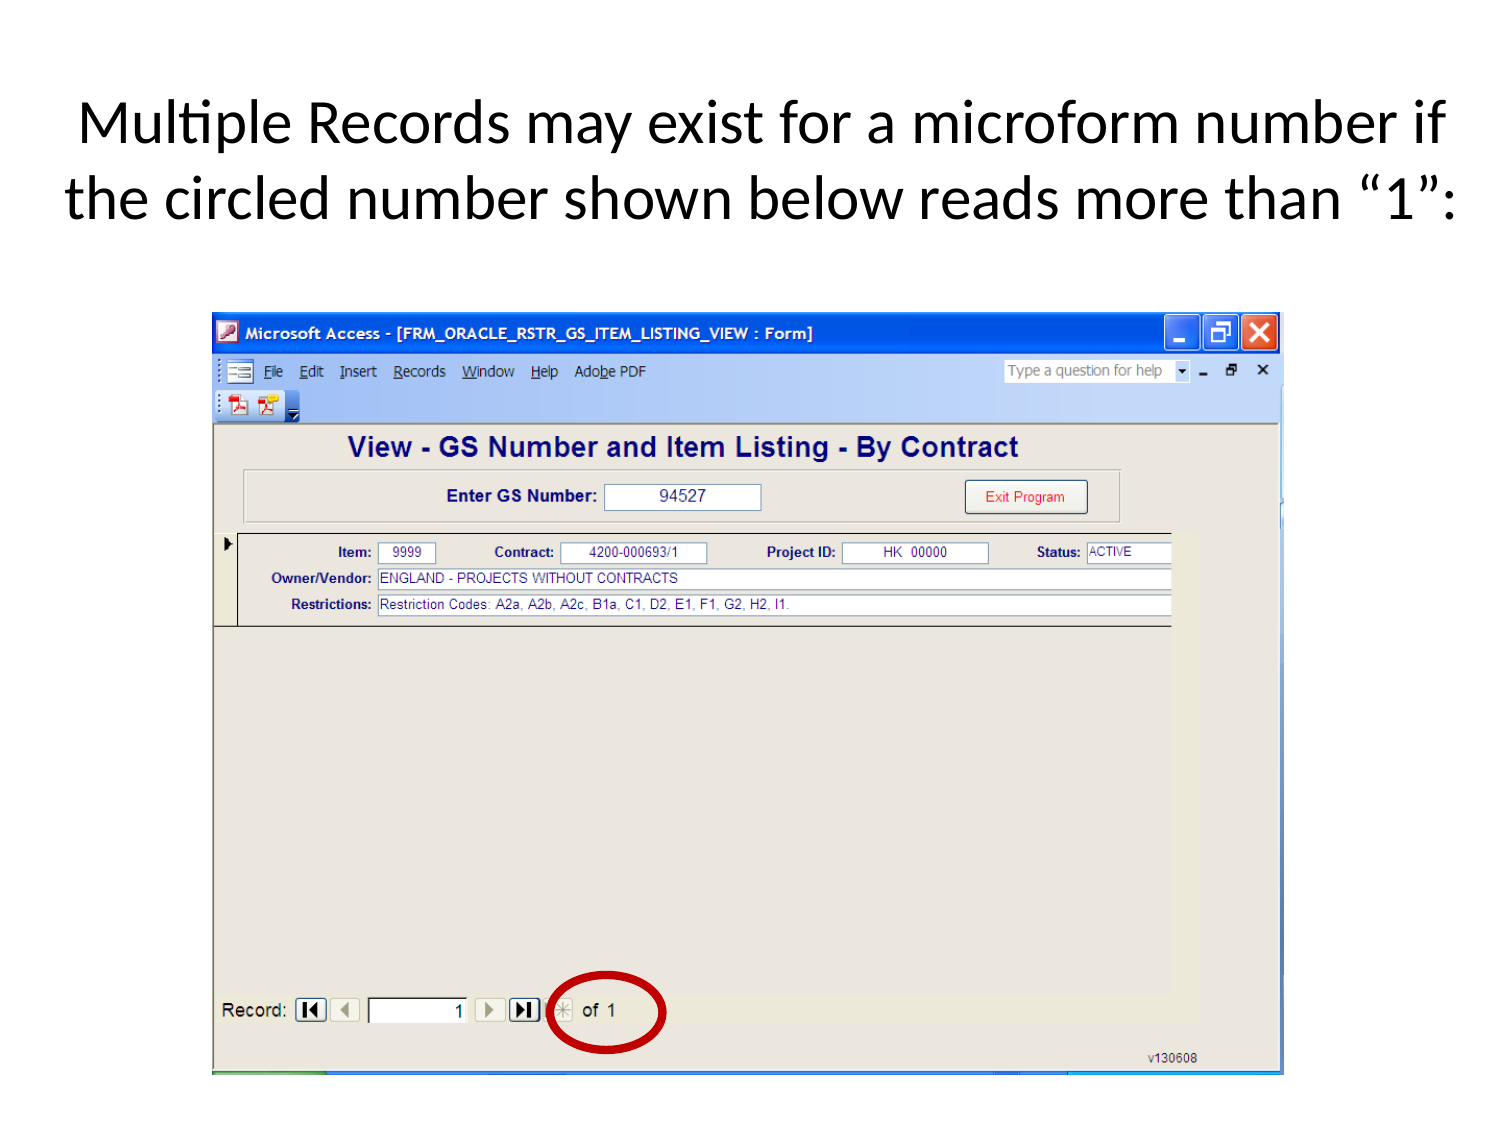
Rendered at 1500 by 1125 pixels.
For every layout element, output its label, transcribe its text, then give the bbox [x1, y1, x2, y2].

picture [212, 312, 1284, 1076]
title Multiple Records may exist for a microform number if the circled number shown below reads more than “1”: [24, 62, 1500, 250]
